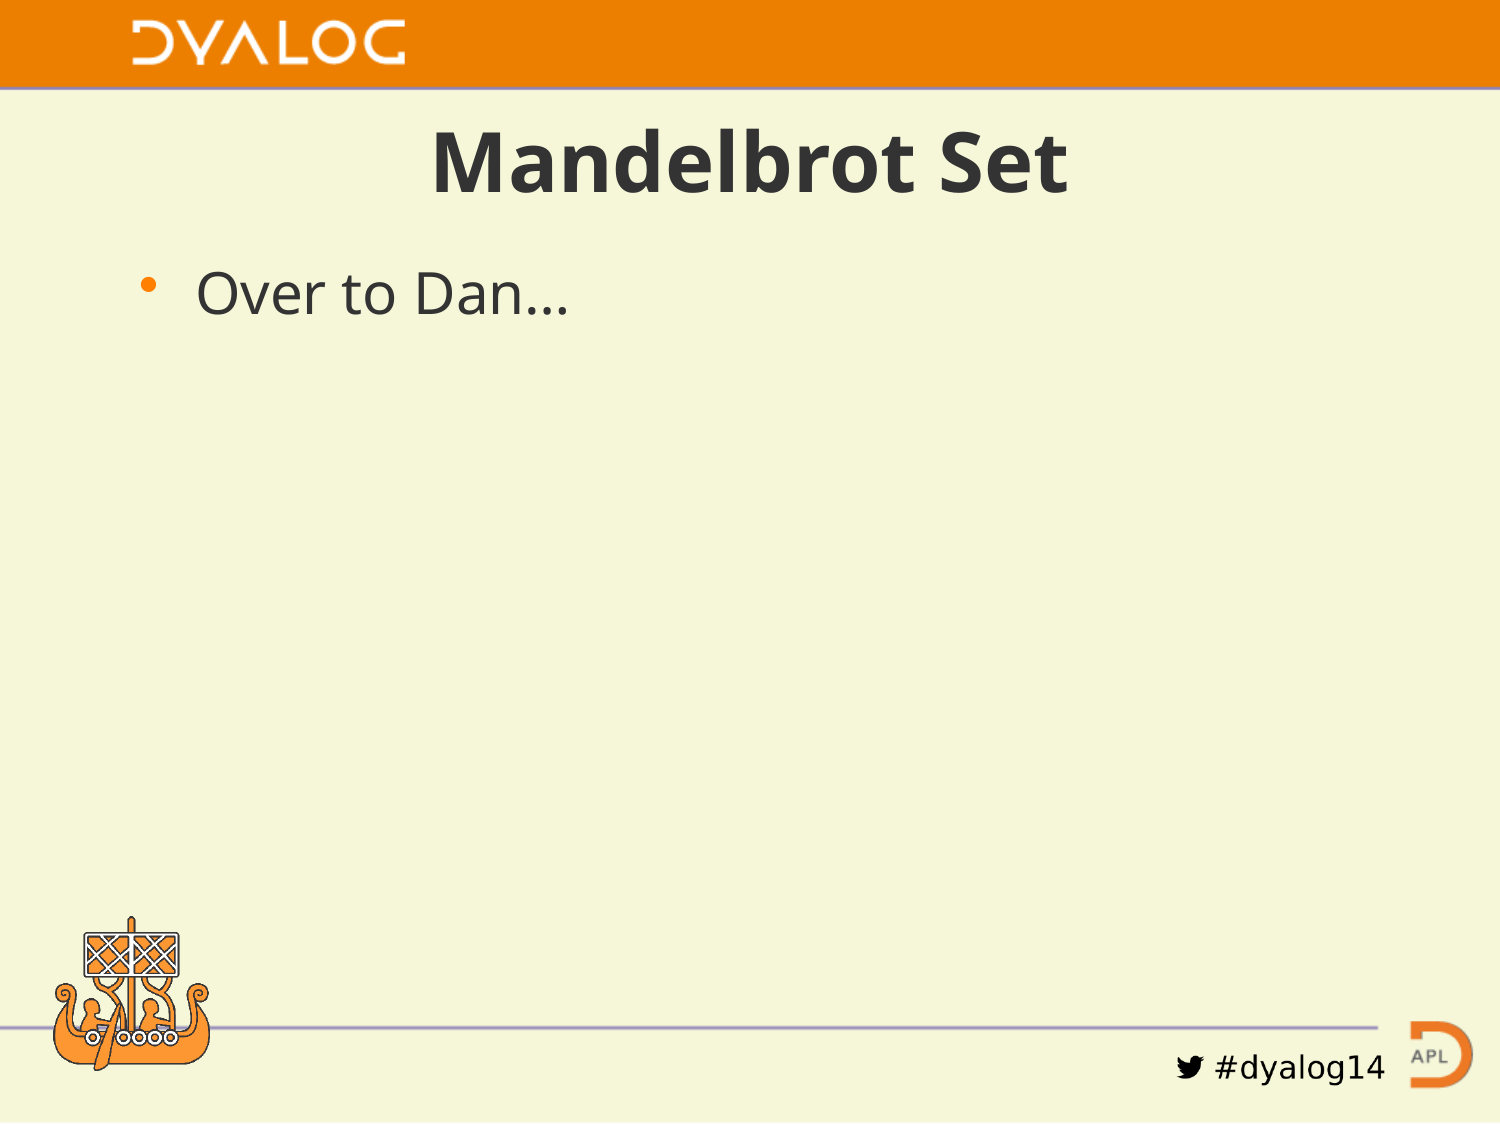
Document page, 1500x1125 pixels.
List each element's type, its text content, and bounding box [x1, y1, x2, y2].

title Mandelbrot Set [123, 101, 1376, 249]
picture [0, 0, 1500, 1123]
list Over to Dan… [123, 249, 1376, 888]
